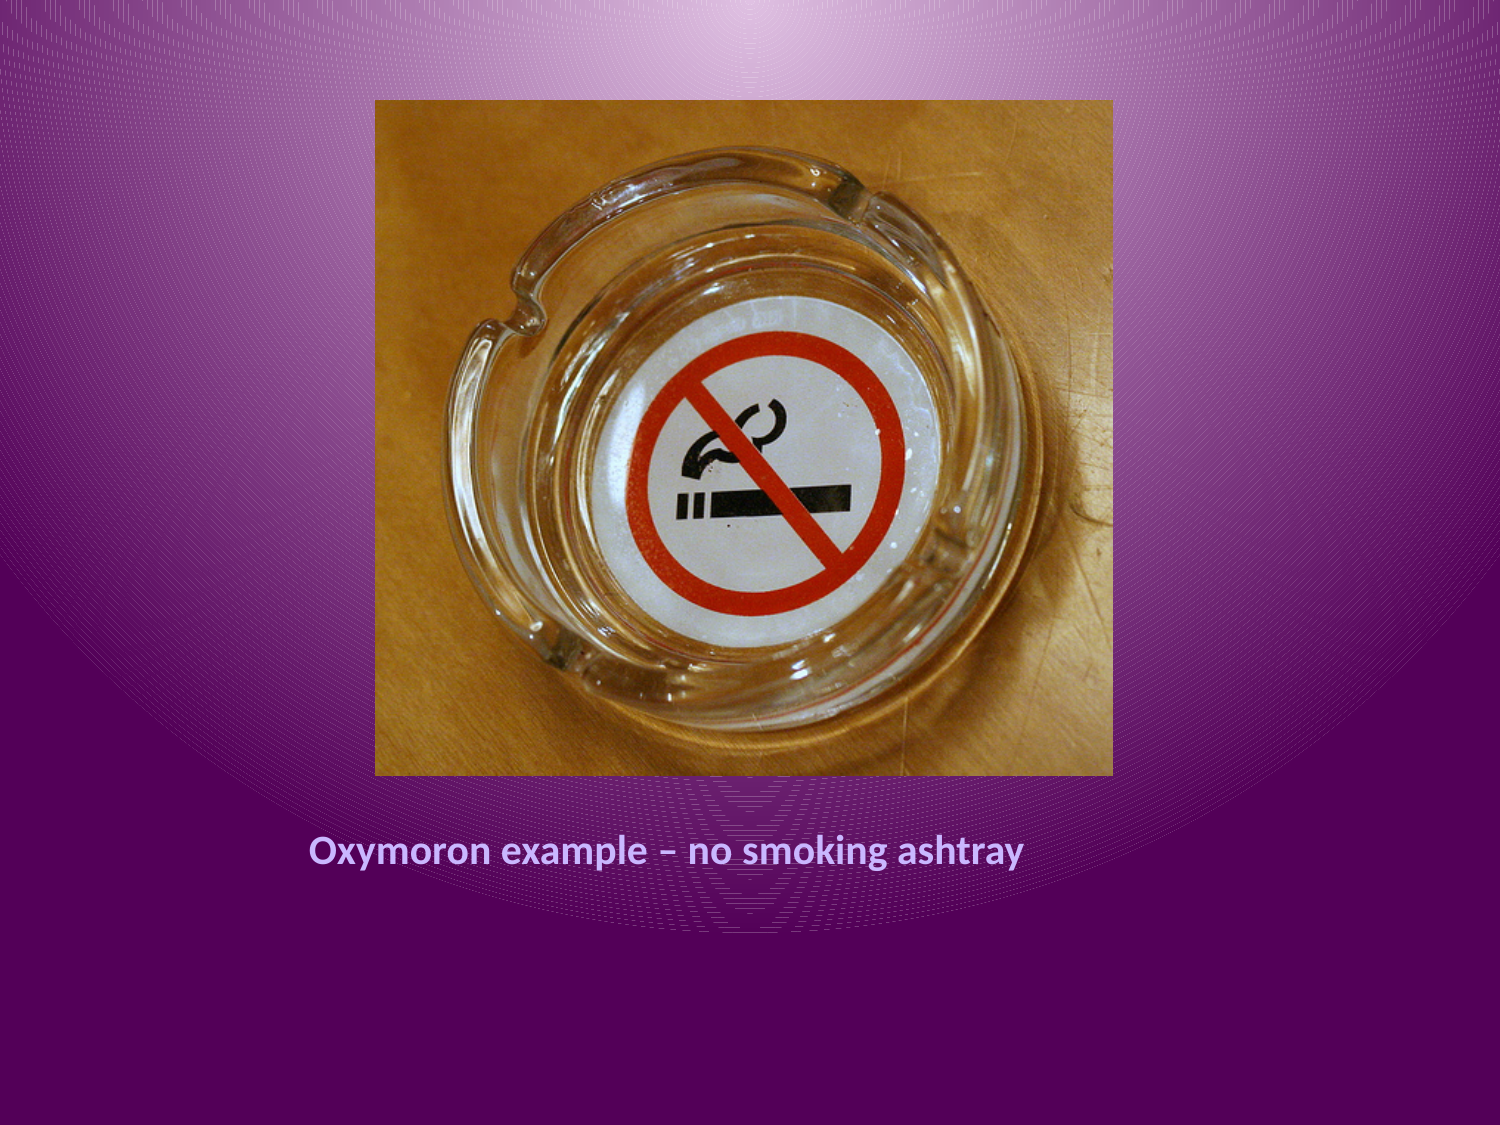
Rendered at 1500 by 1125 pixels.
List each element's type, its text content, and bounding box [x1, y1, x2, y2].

title Oxymoron example – no smoking ashtray [294, 787, 1194, 881]
picture [293, 100, 1195, 776]
